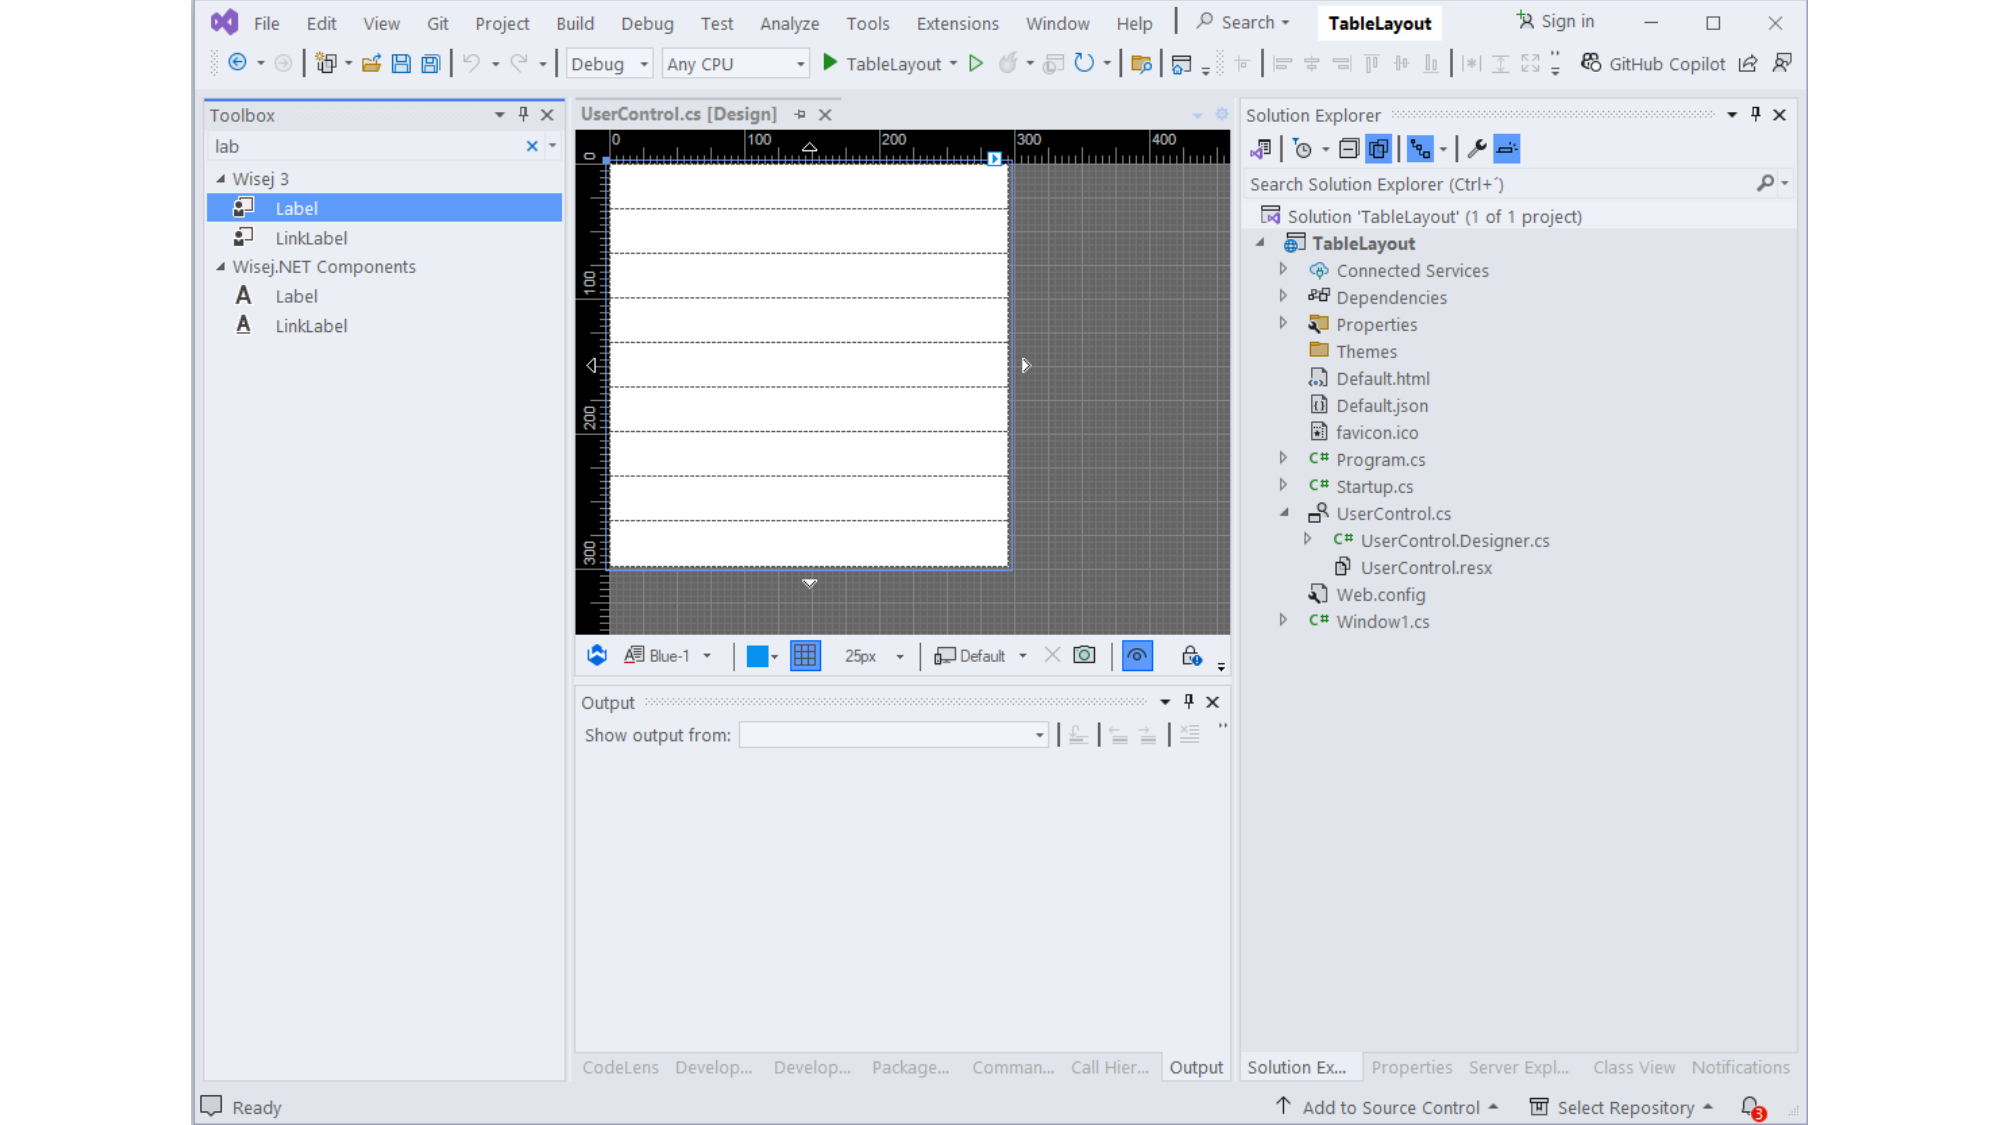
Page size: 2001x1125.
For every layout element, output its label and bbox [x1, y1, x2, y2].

picture [191, 0, 1808, 1125]
